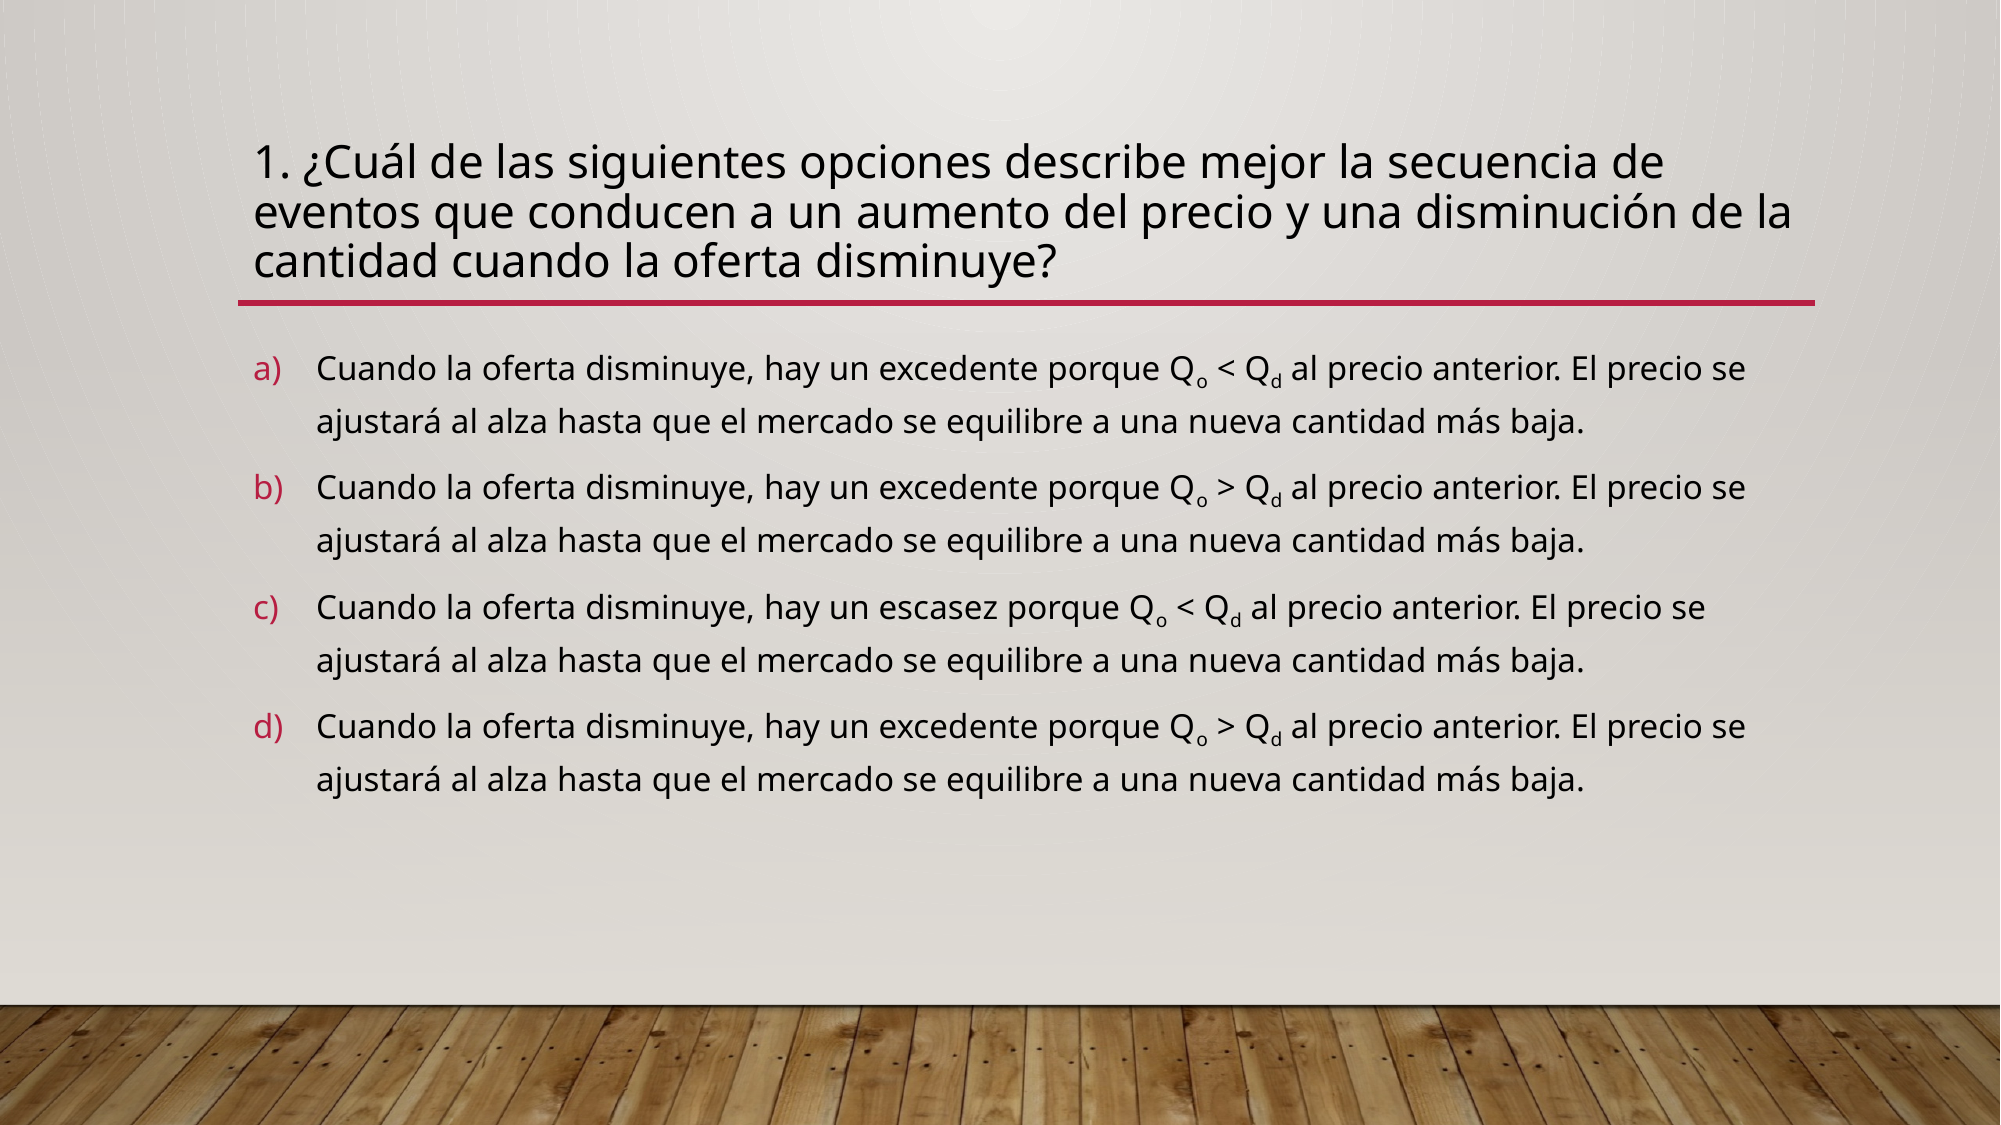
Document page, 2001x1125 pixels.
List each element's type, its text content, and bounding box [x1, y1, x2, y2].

list Cuando la oferta disminuye, hay un excedente porque Qo < Qd al precio anterior. El precio se ajustará al alza hasta que el mercado se equilibre a una nueva cantidad más baja. Cuando la oferta disminuye, hay un excedente porque Qo > Qd al precio anterior. El precio se ajustará al alza hasta que el mercado se equilibre a una nueva cantidad más baja. Cuando la oferta disminuye, hay un escasez porque Qo < Qd al precio anterior. El precio se ajustará al alza hasta que el mercado se equilibre a una nueva cantidad más baja. Cuando la oferta disminuye, hay un excedente porque Qo > Qd al precio anterior. El precio se ajustará al alza hasta que el mercado se equilibre a una nueva cantidad más baja. [238, 330, 1814, 897]
title 1. ¿Cuál de las siguientes opciones describe mejor la secuencia de eventos que conducen a un aumento del precio y una disminución de la cantidad cuando la oferta disminuye? [238, 131, 1814, 305]
picture [0, 1005, 2000, 1125]
